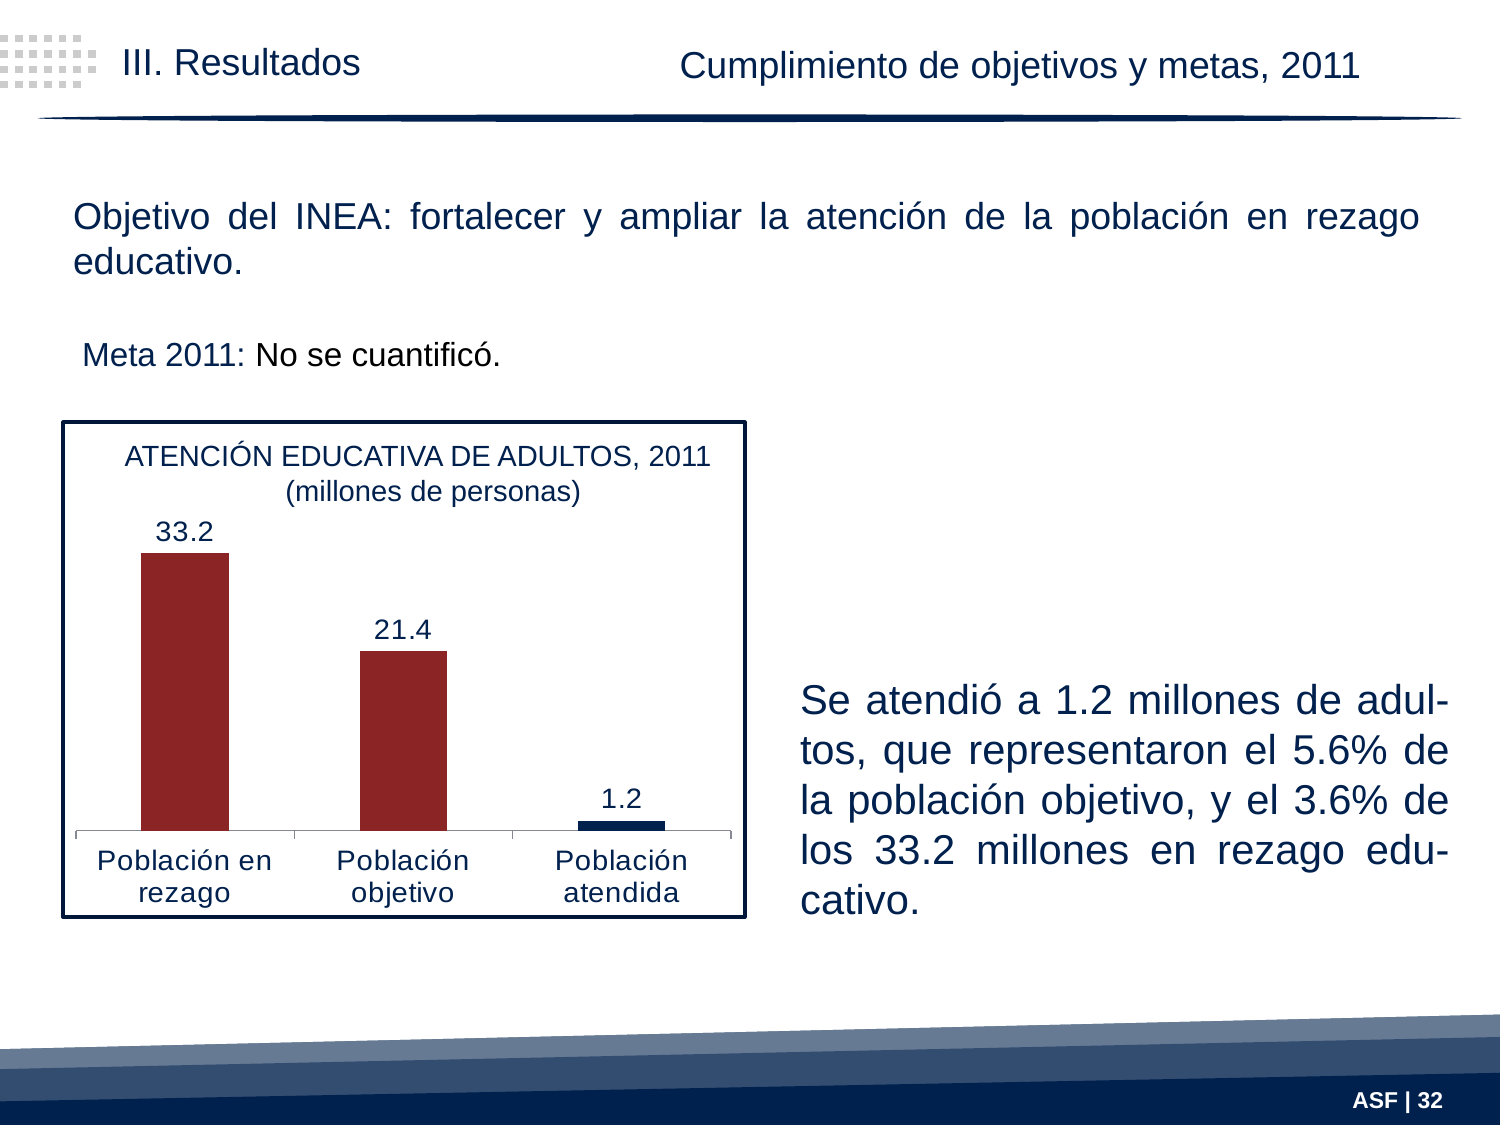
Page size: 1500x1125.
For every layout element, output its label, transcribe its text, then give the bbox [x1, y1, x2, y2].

text_box Meta 2011: No se cuantificó. [67, 326, 1437, 381]
text_box III. Resultados [106, 30, 387, 91]
text_box ATENCIÓN EDUCATIVA DE ADULTOS, 2011 (millones de personas) [109, 429, 758, 515]
text_box Objetivo del INEA: fortalecer y ampliar la atención de la población en rezago educativo. [58, 184, 1435, 290]
slide_number ASF | 32 [1337, 1078, 1489, 1125]
text_box Se atendió a 1.2 millones de adul-tos, que representaron el 5.6% de la población objetivo, y el 3.6% de los 33.2 millones en rezago edu-cativo. [785, 665, 1465, 931]
text_box [38, 114, 1462, 123]
chart [62, 515, 745, 917]
text_box [61, 420, 747, 514]
text_box Cumplimiento de objetivos y metas, 2011 [664, 16, 1376, 94]
